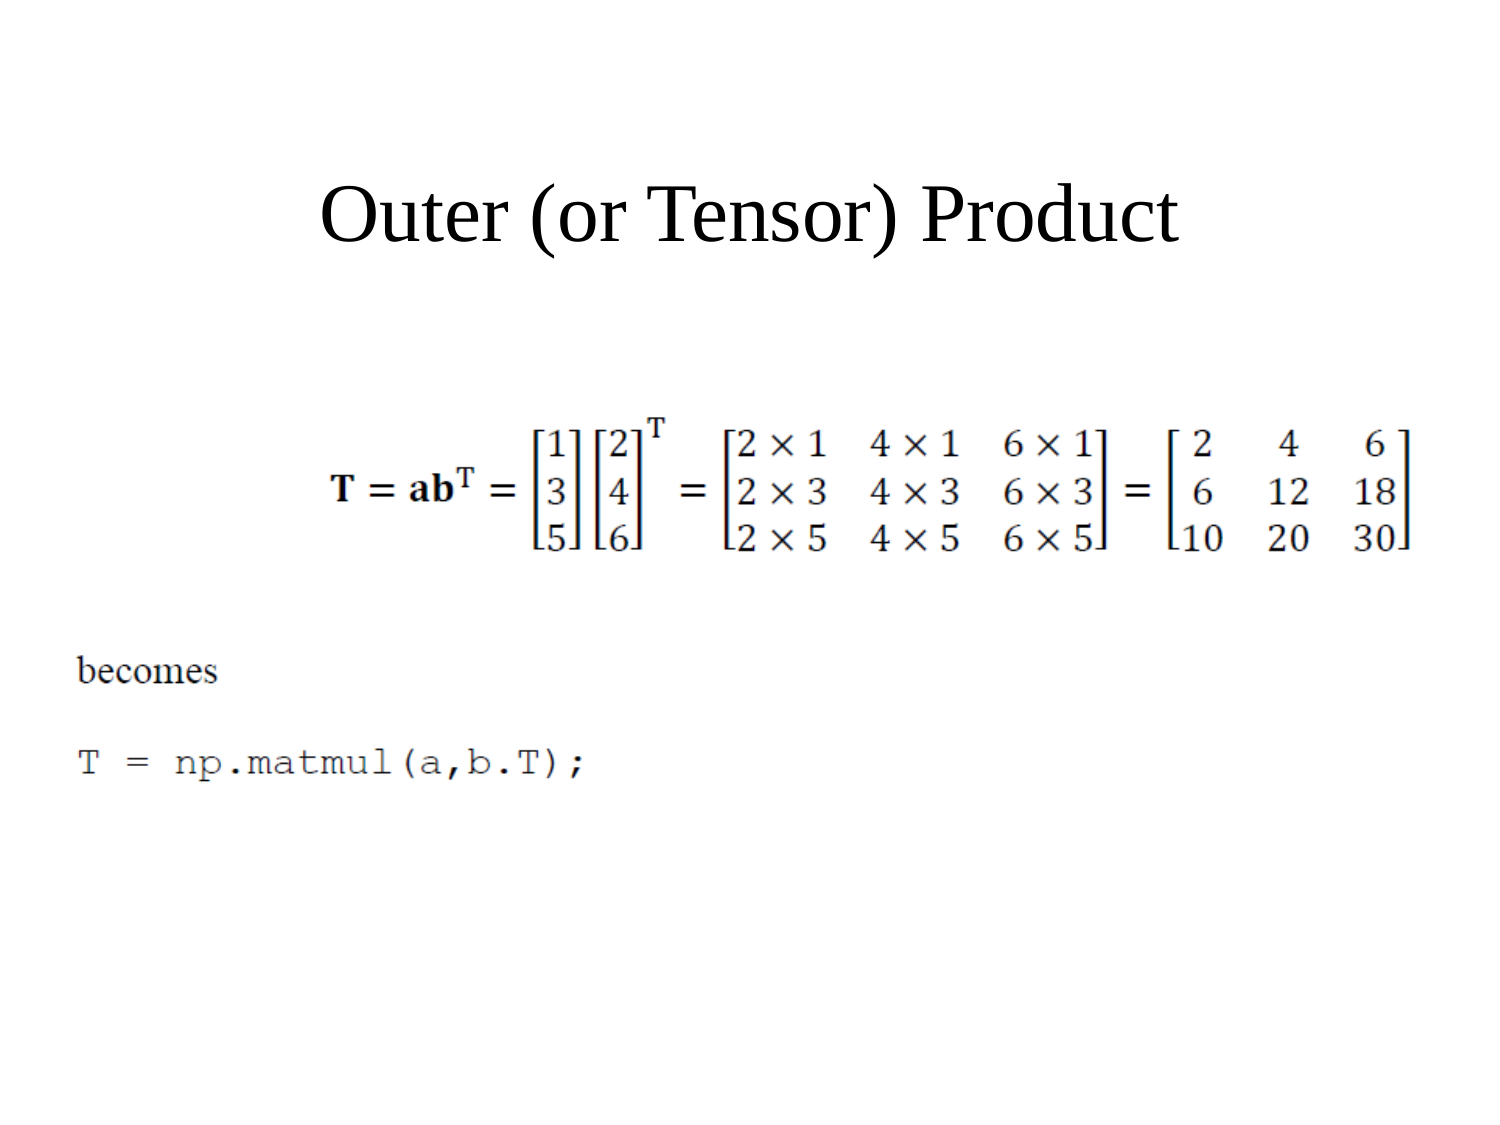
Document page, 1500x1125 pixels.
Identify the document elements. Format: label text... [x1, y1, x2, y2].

title Outer (or Tensor) Product [75, 114, 1425, 302]
picture [33, 385, 1467, 792]
